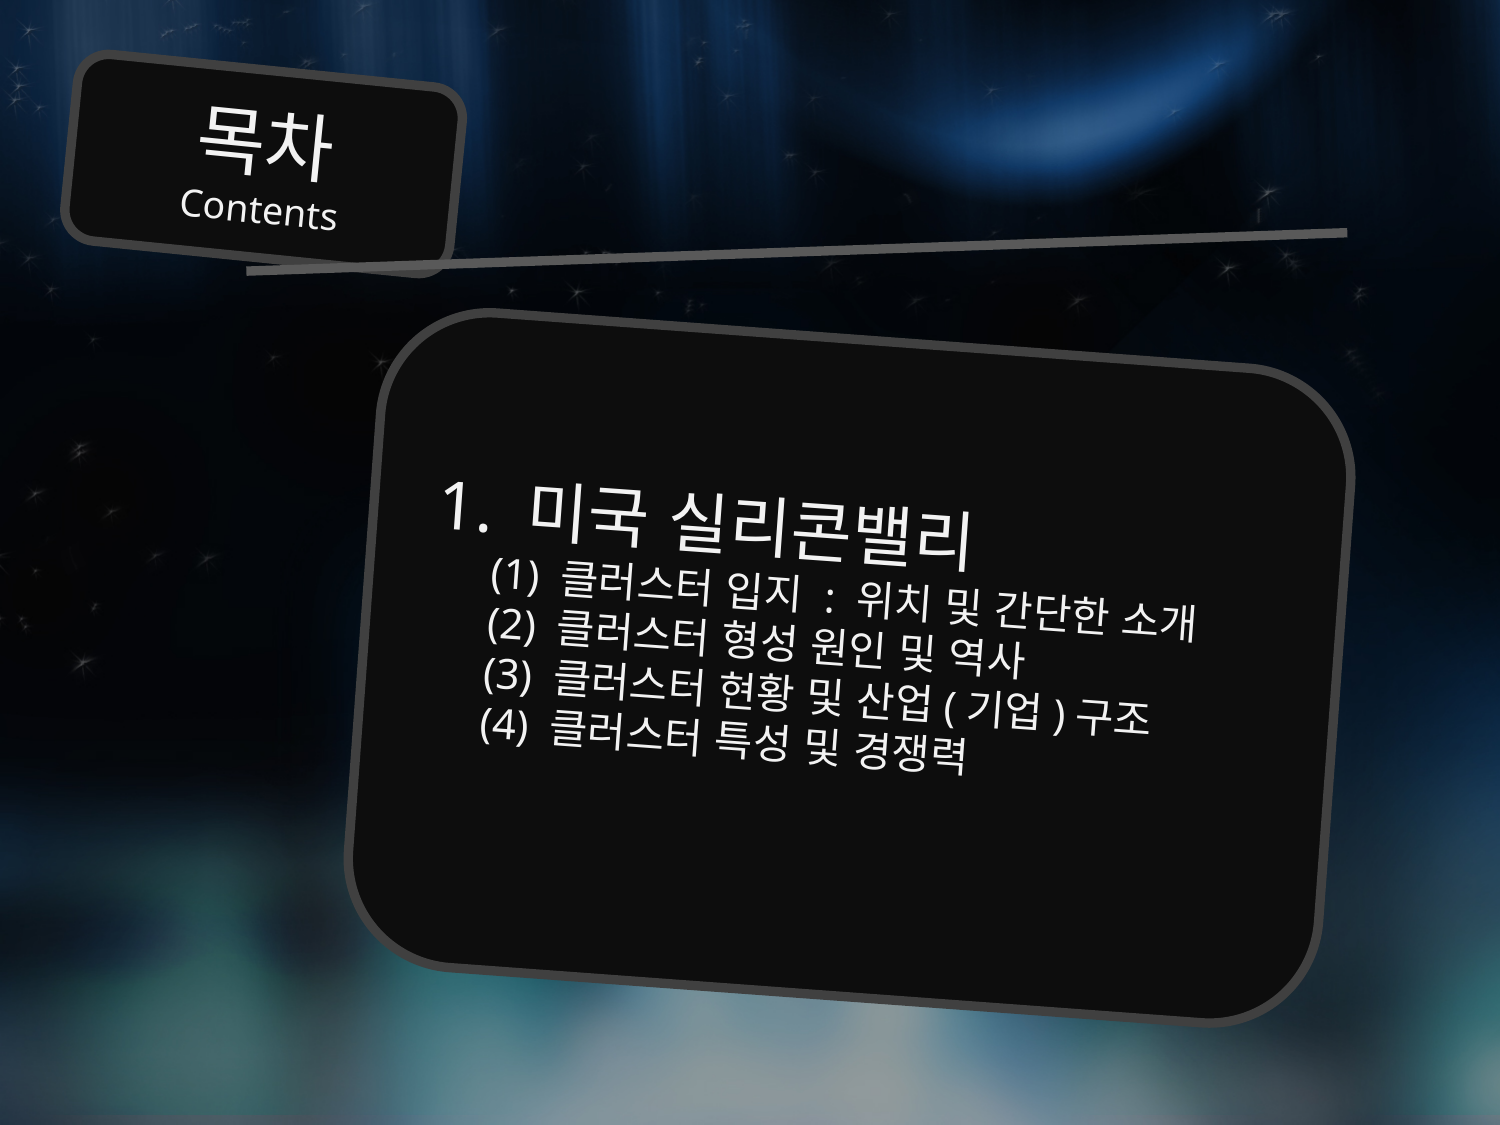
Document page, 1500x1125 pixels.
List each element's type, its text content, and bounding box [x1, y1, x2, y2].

text_box 목차 Contents [62, 52, 465, 258]
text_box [245, 245, 1348, 258]
picture [0, 0, 1500, 1125]
text_box 목차 Contents [379, 270, 438, 276]
text_box 1. 미국 실리콘밸리 (1) 클러스터 입지 : 위치 및 간단한 소개 (2) 클러스터 형성 원인 및 역사 (3) 클러스터 현황 및 산업(기업)구조 (4) 클러스터 특성 및 경쟁력 [346, 310, 1353, 1026]
